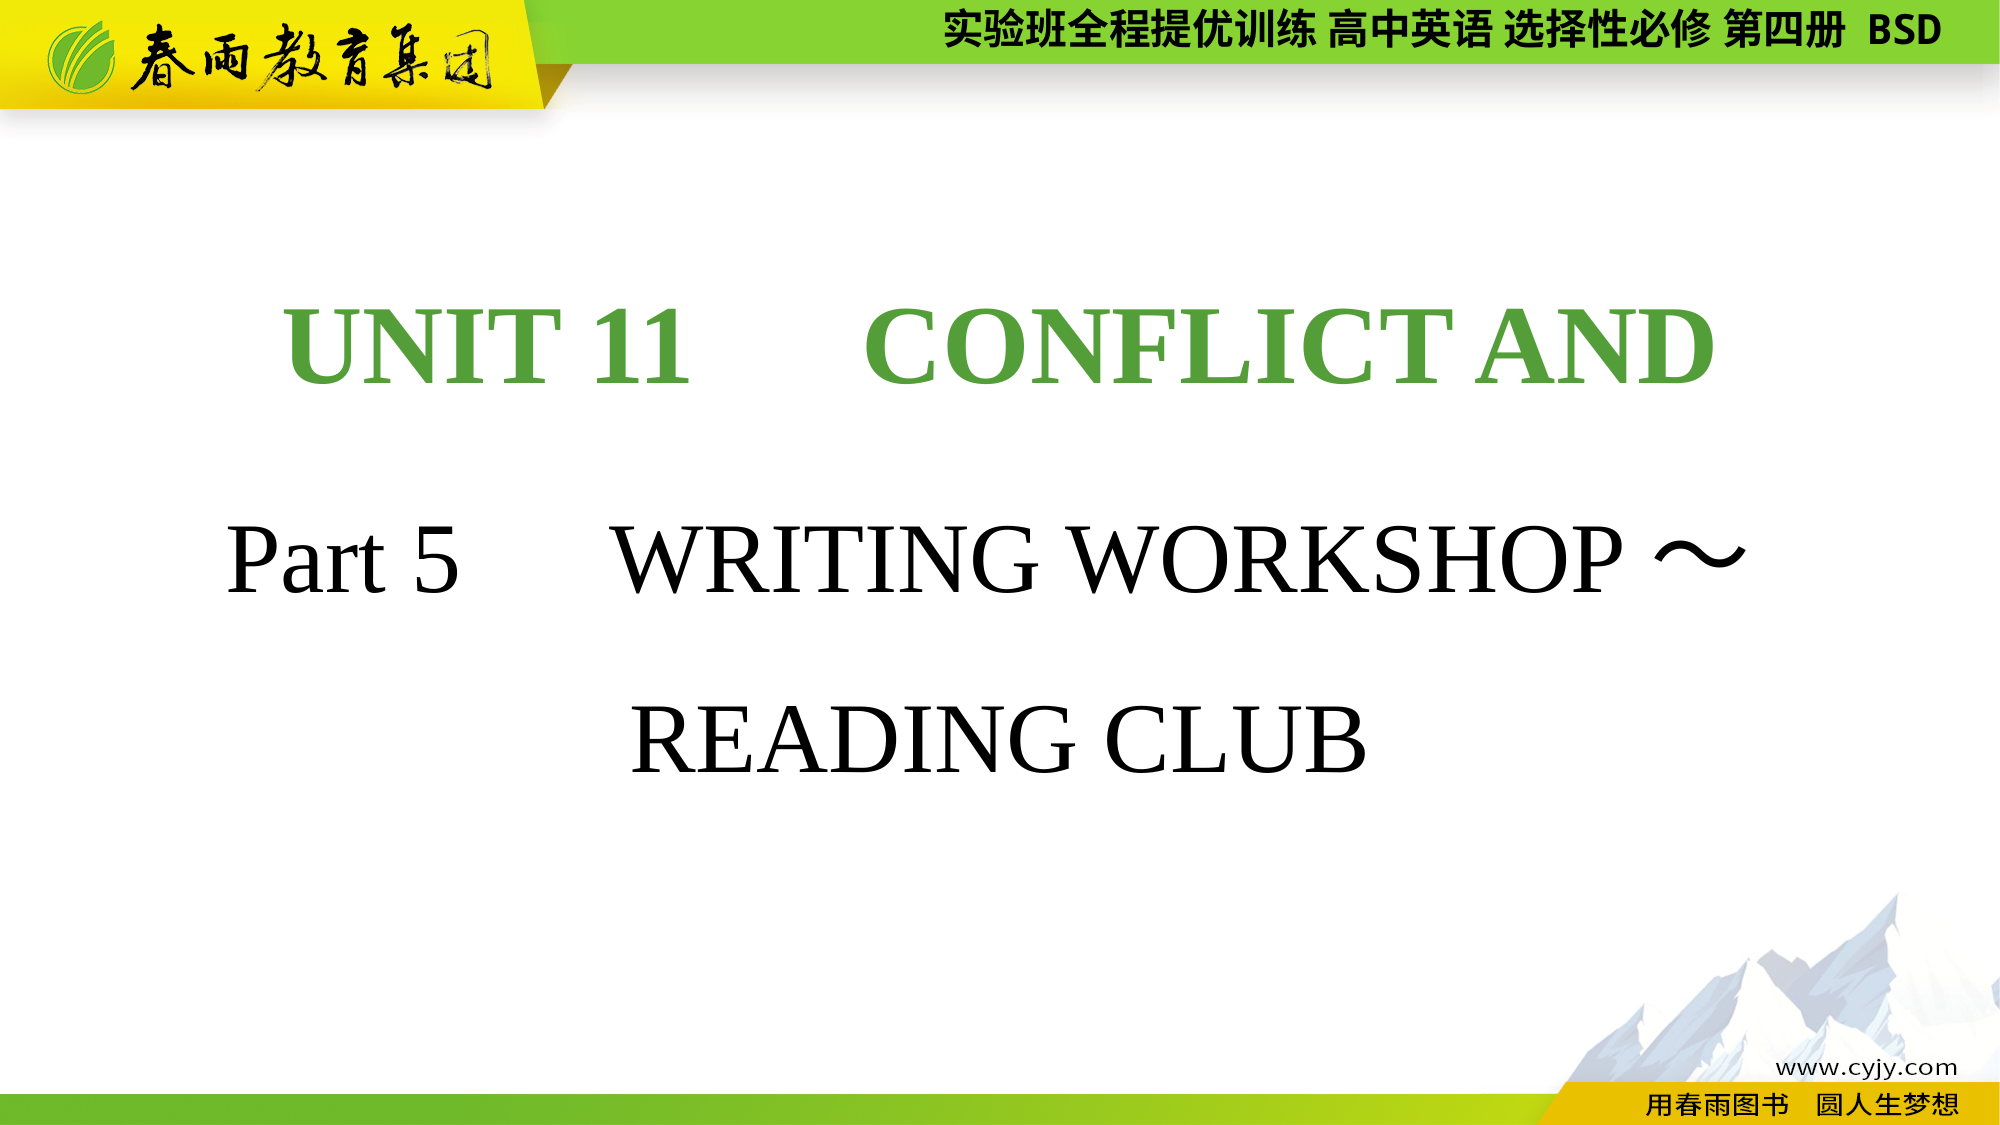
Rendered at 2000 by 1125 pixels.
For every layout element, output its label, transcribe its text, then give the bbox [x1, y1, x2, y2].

text_box UNIT 11 CONFLICT AND [54, 196, 1946, 414]
text_box Part 5 WRITING WORKSHOP～READING CLUB [54, 425, 1946, 800]
picture [0, 0, 2000, 1125]
